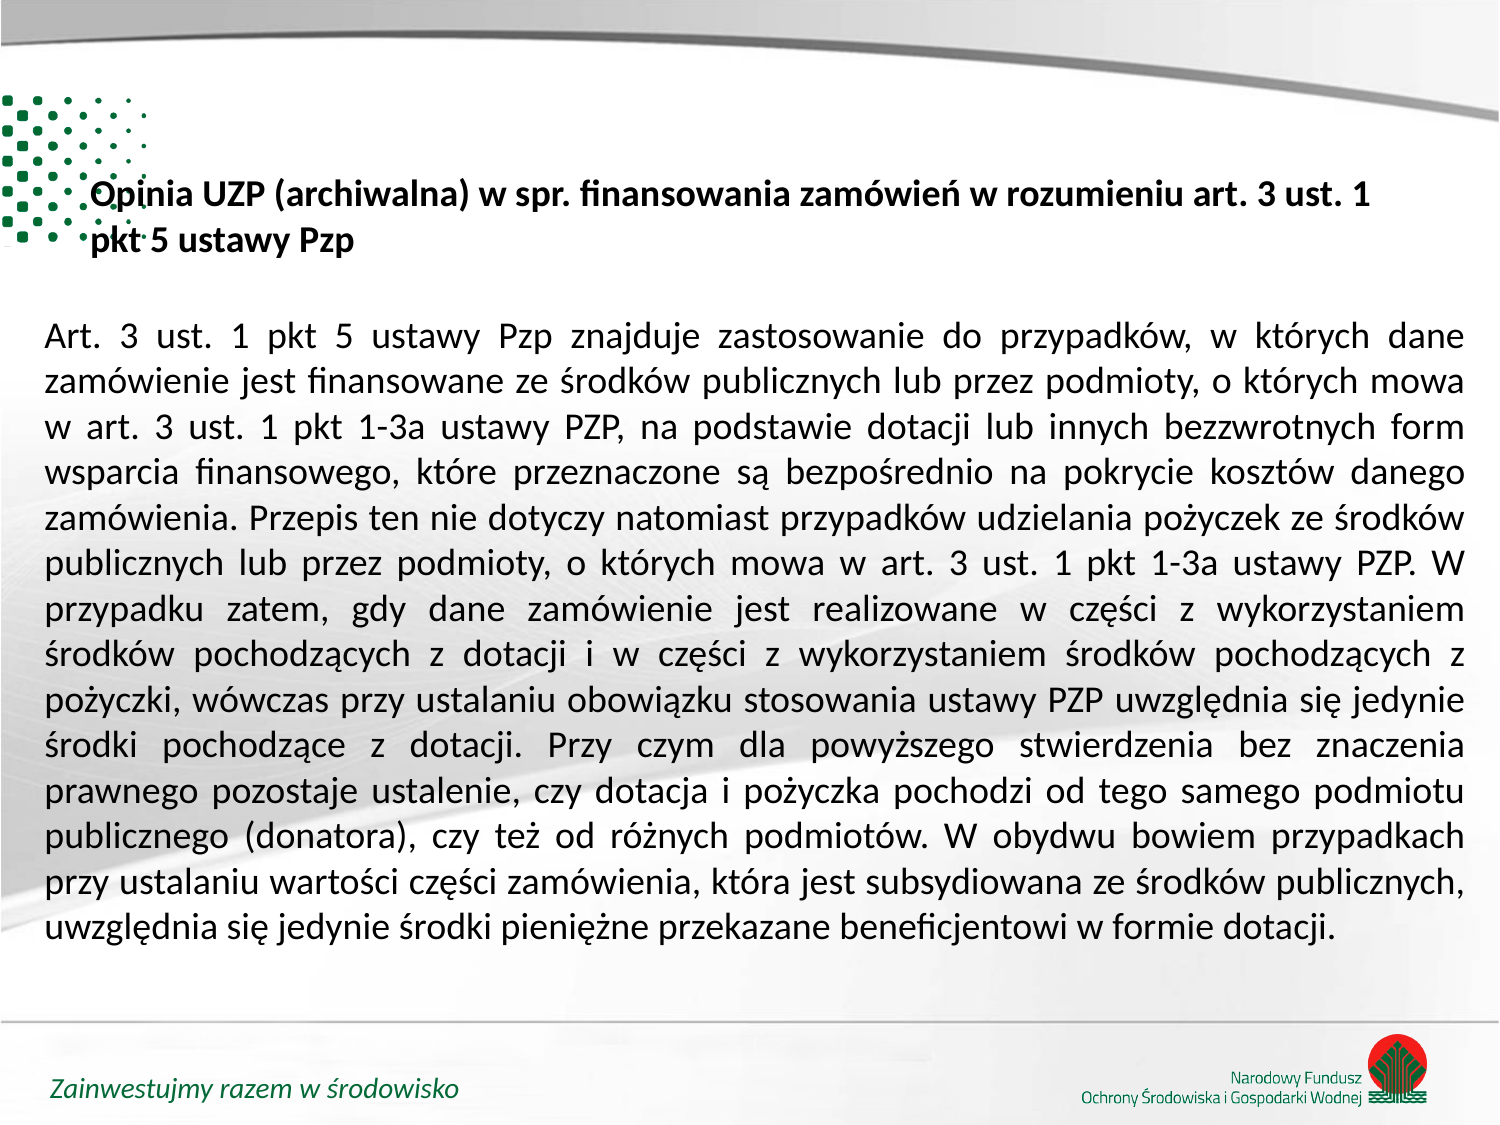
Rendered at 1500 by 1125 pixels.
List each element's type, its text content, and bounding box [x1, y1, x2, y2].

list Art. 3 ust. 1 pkt 5 ustawy Pzp znajduje zastosowanie do przypadków, w których dane zamówienie jest finansowane ze środków publicznych lub przez podmioty, o których mowa w art. 3 ust. 1 pkt 1-3a ustawy PZP, na podstawie dotacji lub innych bezzwrotnych form wsparcia finansowego, które przeznaczone są bezpośrednio na pokrycie kosztów danego zamówienia. Przepis ten nie dotyczy natomiast przypadków udzielania pożyczek ze środków publicznych lub przez podmioty, o których mowa w art. 3 ust. 1 pkt 1-3a ustawy PZP. W przypadku zatem, gdy dane zamówienie jest realizowane w części z wykorzystaniem środków pochodzących z dotacji i w części z wykorzystaniem środków pochodzących z pożyczki, wówczas przy ustalaniu obowiązku stosowania ustawy PZP uwzględnia się jedynie środki pochodzące z dotacji. Przy czym dla powyższego stwierdzenia bez znaczenia prawnego pozostaje ustalenie, czy dotacja i pożyczka pochodzi od tego samego podmiotu publicznego (donatora), czy też od różnych podmiotów. W obydwu bowiem przypadkach przy ustalaniu wartości części zamówienia, która jest subsydiowana ze środków publicznych, uwzględnia się jedynie środki pieniężne przekazane beneficjentowi w formie dotacji. [29, 302, 1483, 1005]
picture [0, 0, 1499, 1125]
title Opinia UZP (archiwalna) w spr. finansowania zamówień w rozumieniu art. 3 ust. 1 pkt 5 ustawy Pzp [75, 160, 1425, 268]
